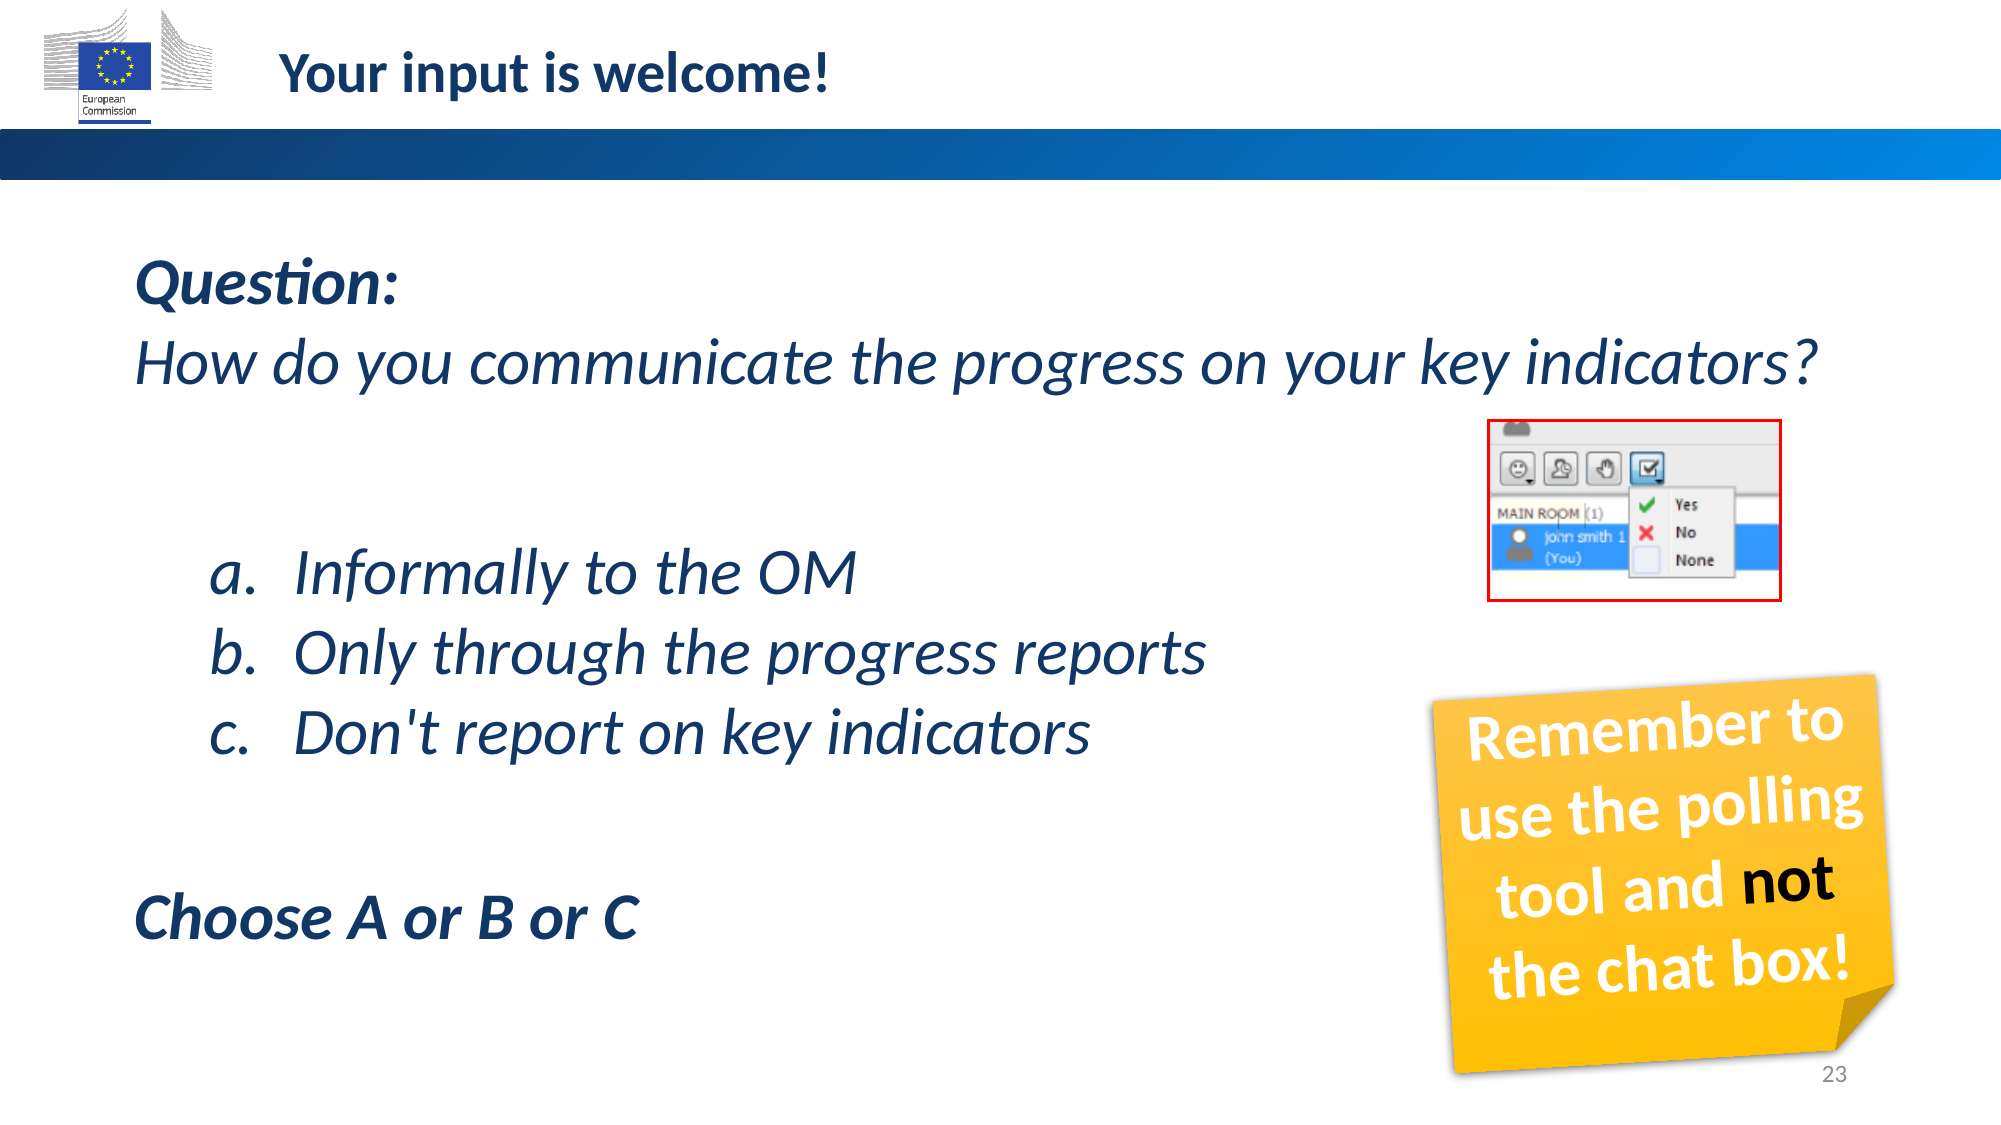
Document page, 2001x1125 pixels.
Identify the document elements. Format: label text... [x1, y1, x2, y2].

text_box Remember to use the polling tool and not the chat box! [1432, 674, 1894, 1073]
picture [1489, 422, 1780, 599]
picture [44, 8, 212, 124]
text_box Your input is welcome! [264, 27, 1690, 112]
slide_number 23 [1412, 1042, 1863, 1103]
text_box Question: How do you communicate the progress on your key indicators? Informally to the OM Only through the progress reports Don't report on key indicators Choose A or B or C [119, 230, 1898, 960]
